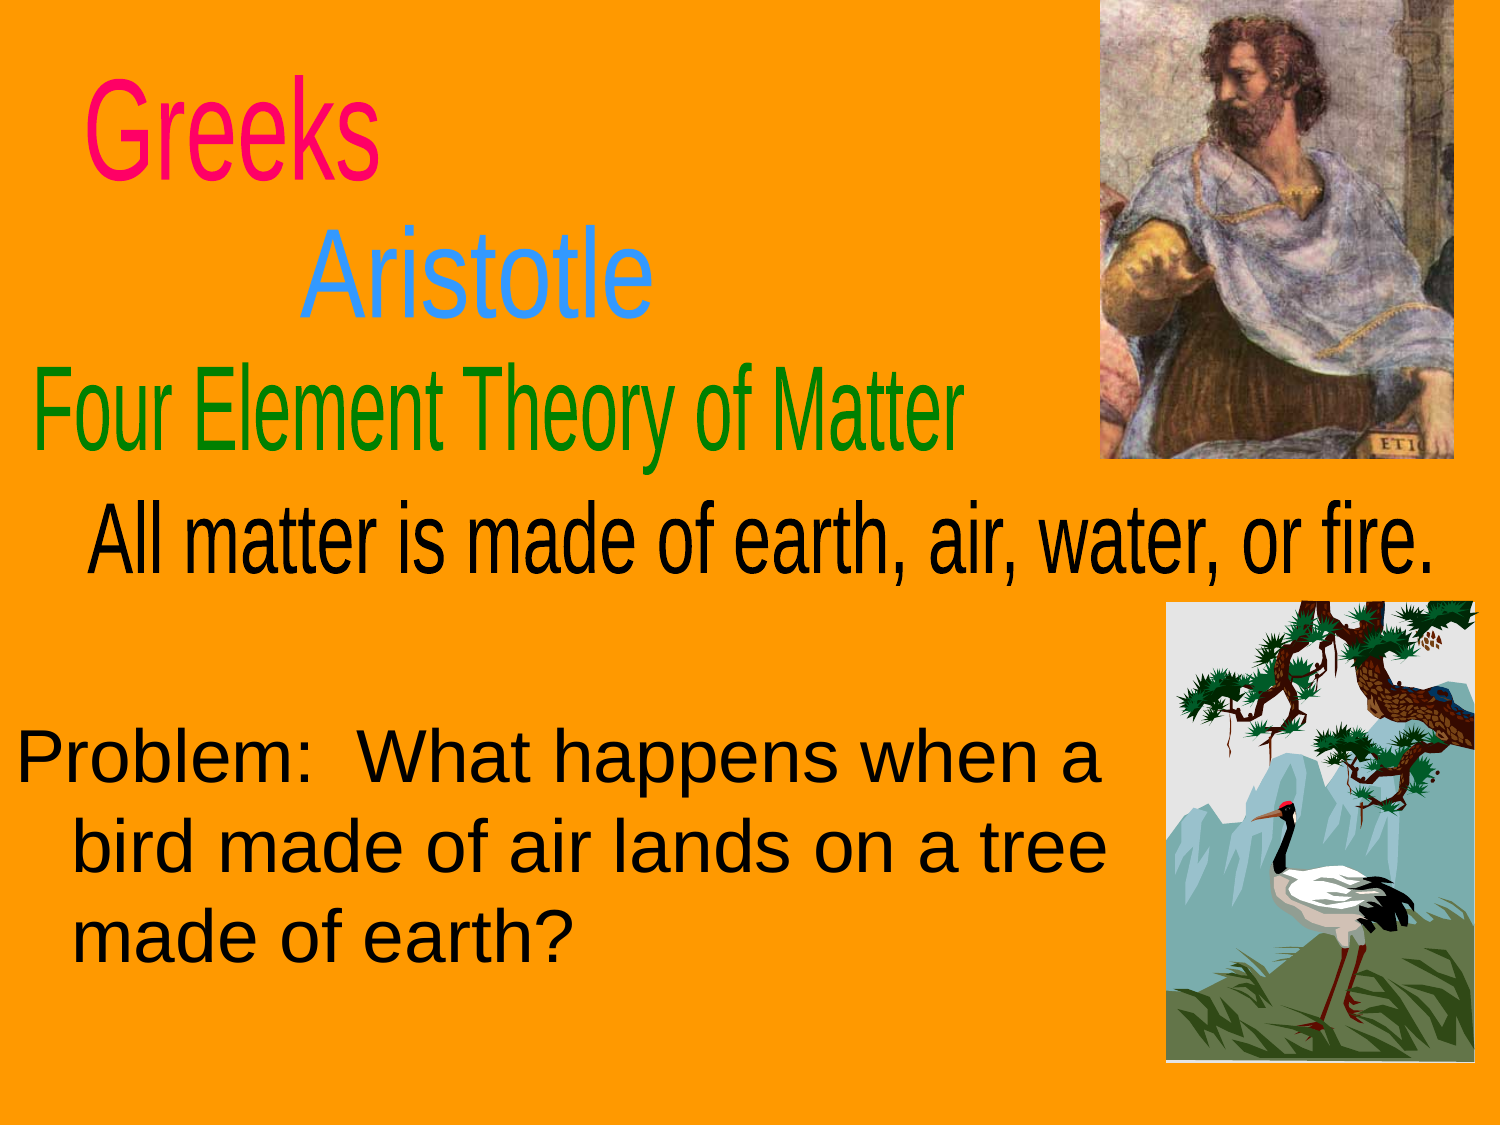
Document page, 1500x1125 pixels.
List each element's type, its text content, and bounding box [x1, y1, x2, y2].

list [1165, 599, 1480, 1063]
list Problem: What happens when a bird made of air lands on a tree made of earth? [0, 699, 1160, 1005]
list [1099, 0, 1454, 460]
